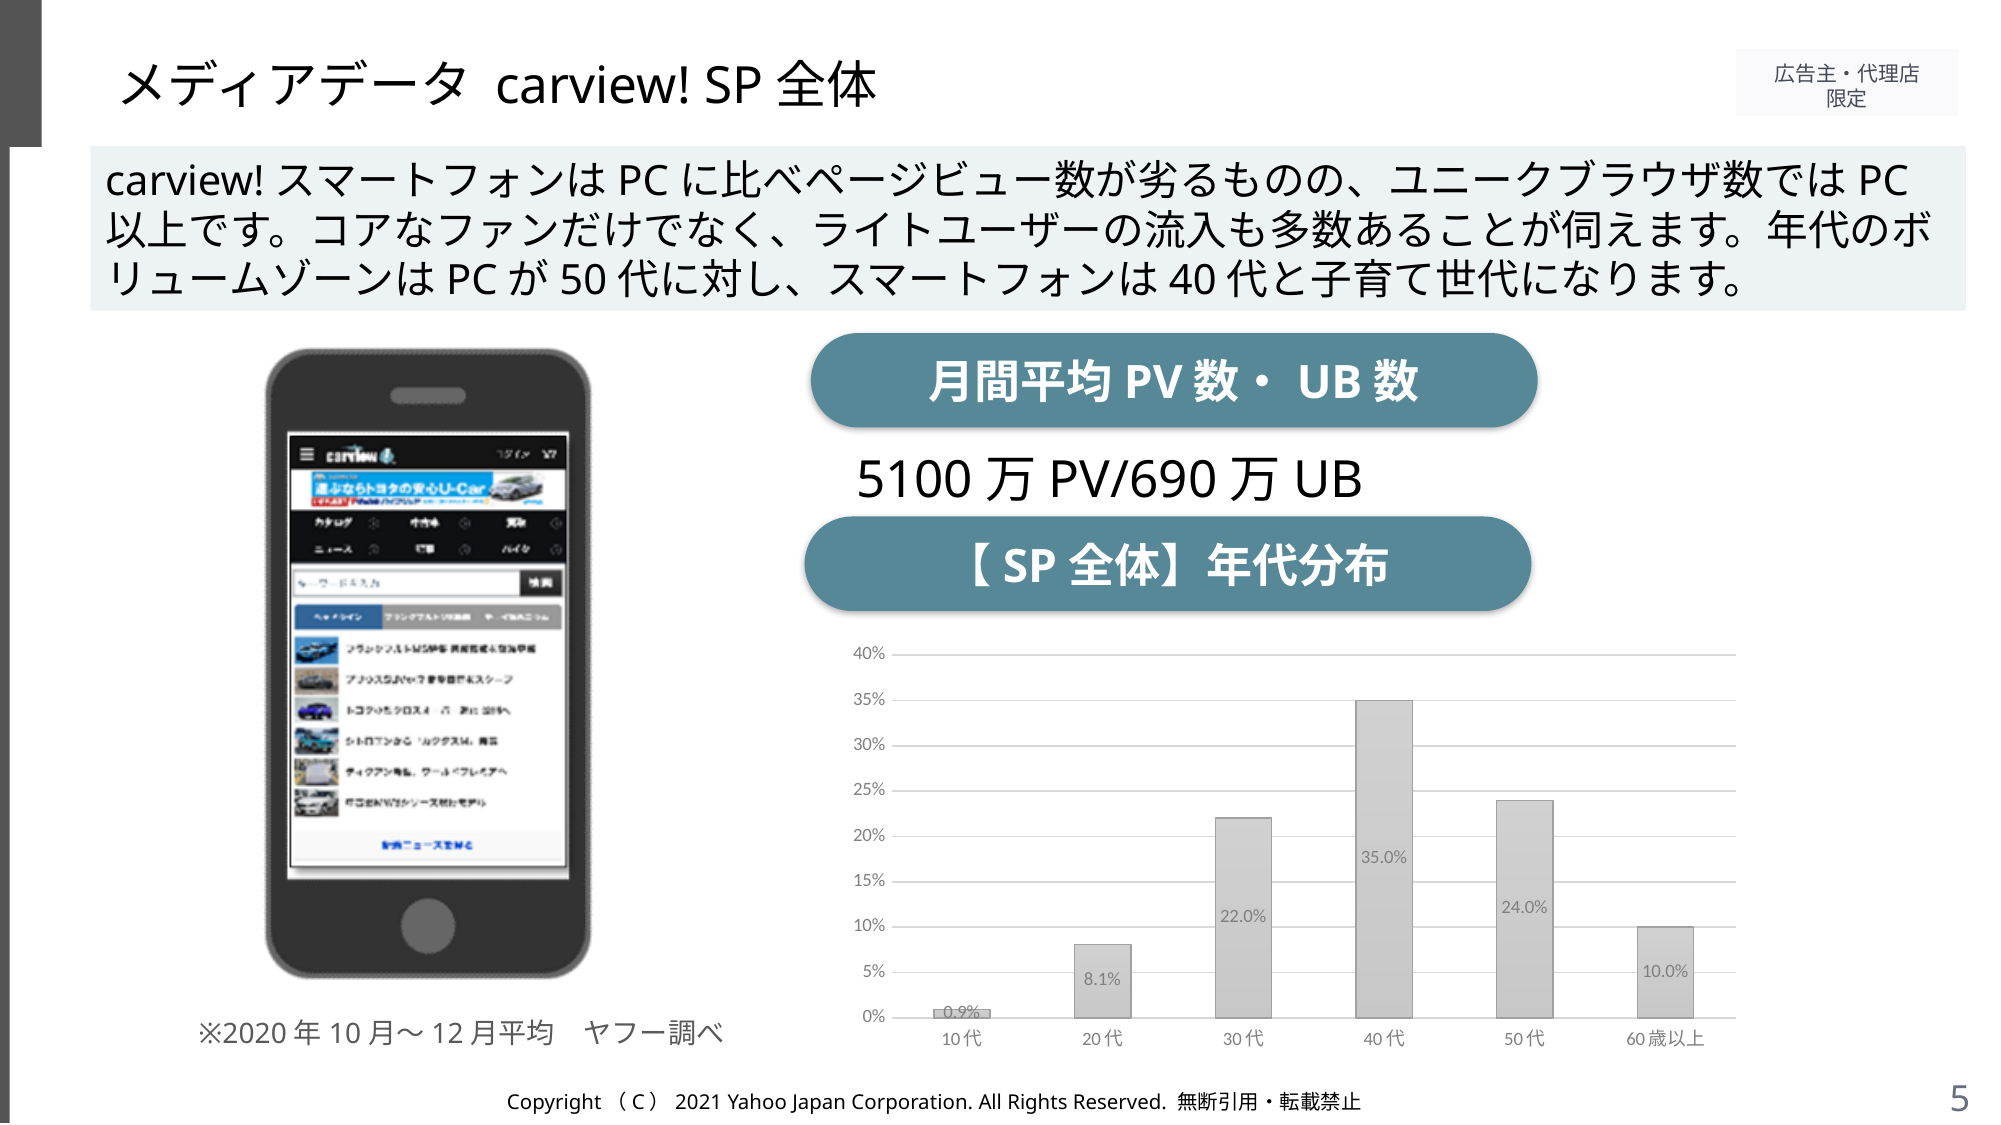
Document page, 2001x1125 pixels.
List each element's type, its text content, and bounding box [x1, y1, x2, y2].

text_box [255, 338, 602, 990]
footer Copyright（C）2021 Yahoo Japan Corporation. All Rights Reserved. 無断引用・転載禁止 [492, 1081, 802, 1118]
text_box 5100万PV/690万UB [837, 436, 1383, 516]
text_box 【SP全体】年代分布 [803, 515, 1533, 612]
title メディアデータ carview! SP全体 [101, 47, 1715, 119]
text_box ※2020年10月～12月平均 ヤフー調べ [180, 999, 785, 1059]
text_box carview!スマートフォンはPCに比べページビュー数が劣るものの、ユニークブラウザ数ではPC以上です。コアなファンだけでなく、ライトユーザーの流入も多数あることが伺えます。年代のボリュームゾーンはPCが50代に対し、スマートフォンは40代と子育て世代になります。 [90, 145, 1966, 311]
text_box 月間平均PV数・UB数 [810, 332, 1539, 429]
chart [807, 633, 1755, 1125]
